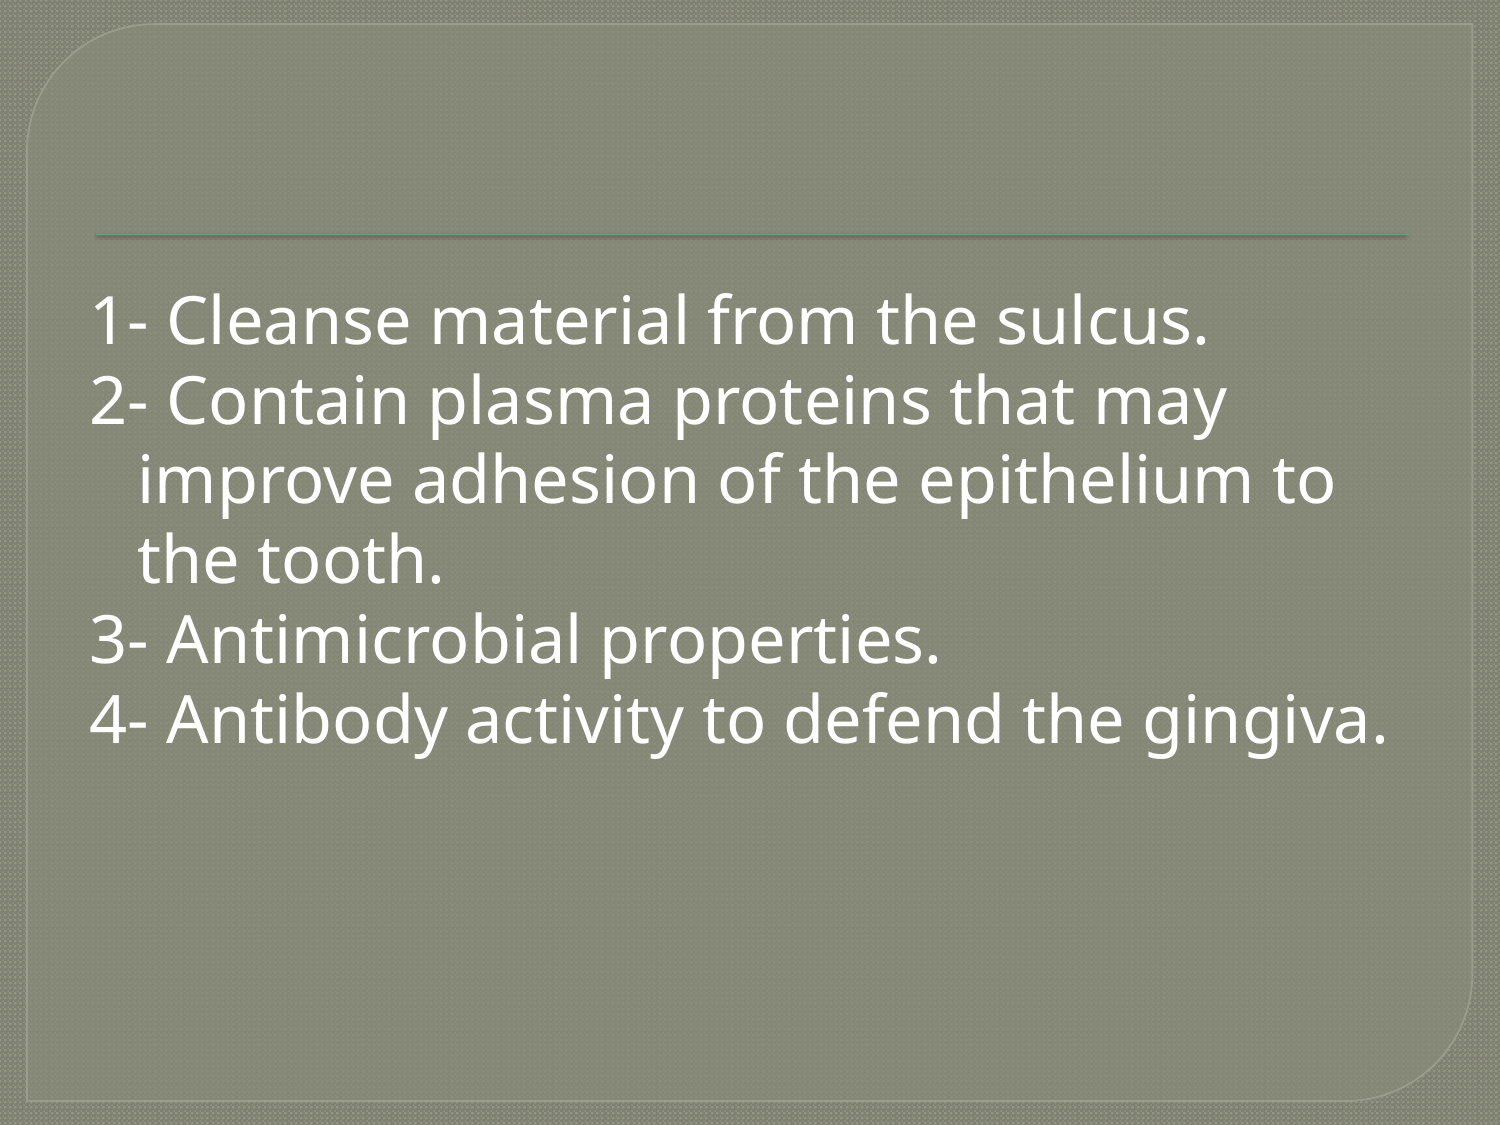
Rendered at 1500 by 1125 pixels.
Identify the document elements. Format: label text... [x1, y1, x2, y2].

list 1- Cleanse material from the sulcus. 2- Contain plasma proteins that may improve adhesion of the epithelium to the tooth. 3- Antimicrobial properties. 4- Antibody activity to defend the gingiva. [75, 270, 1425, 1013]
